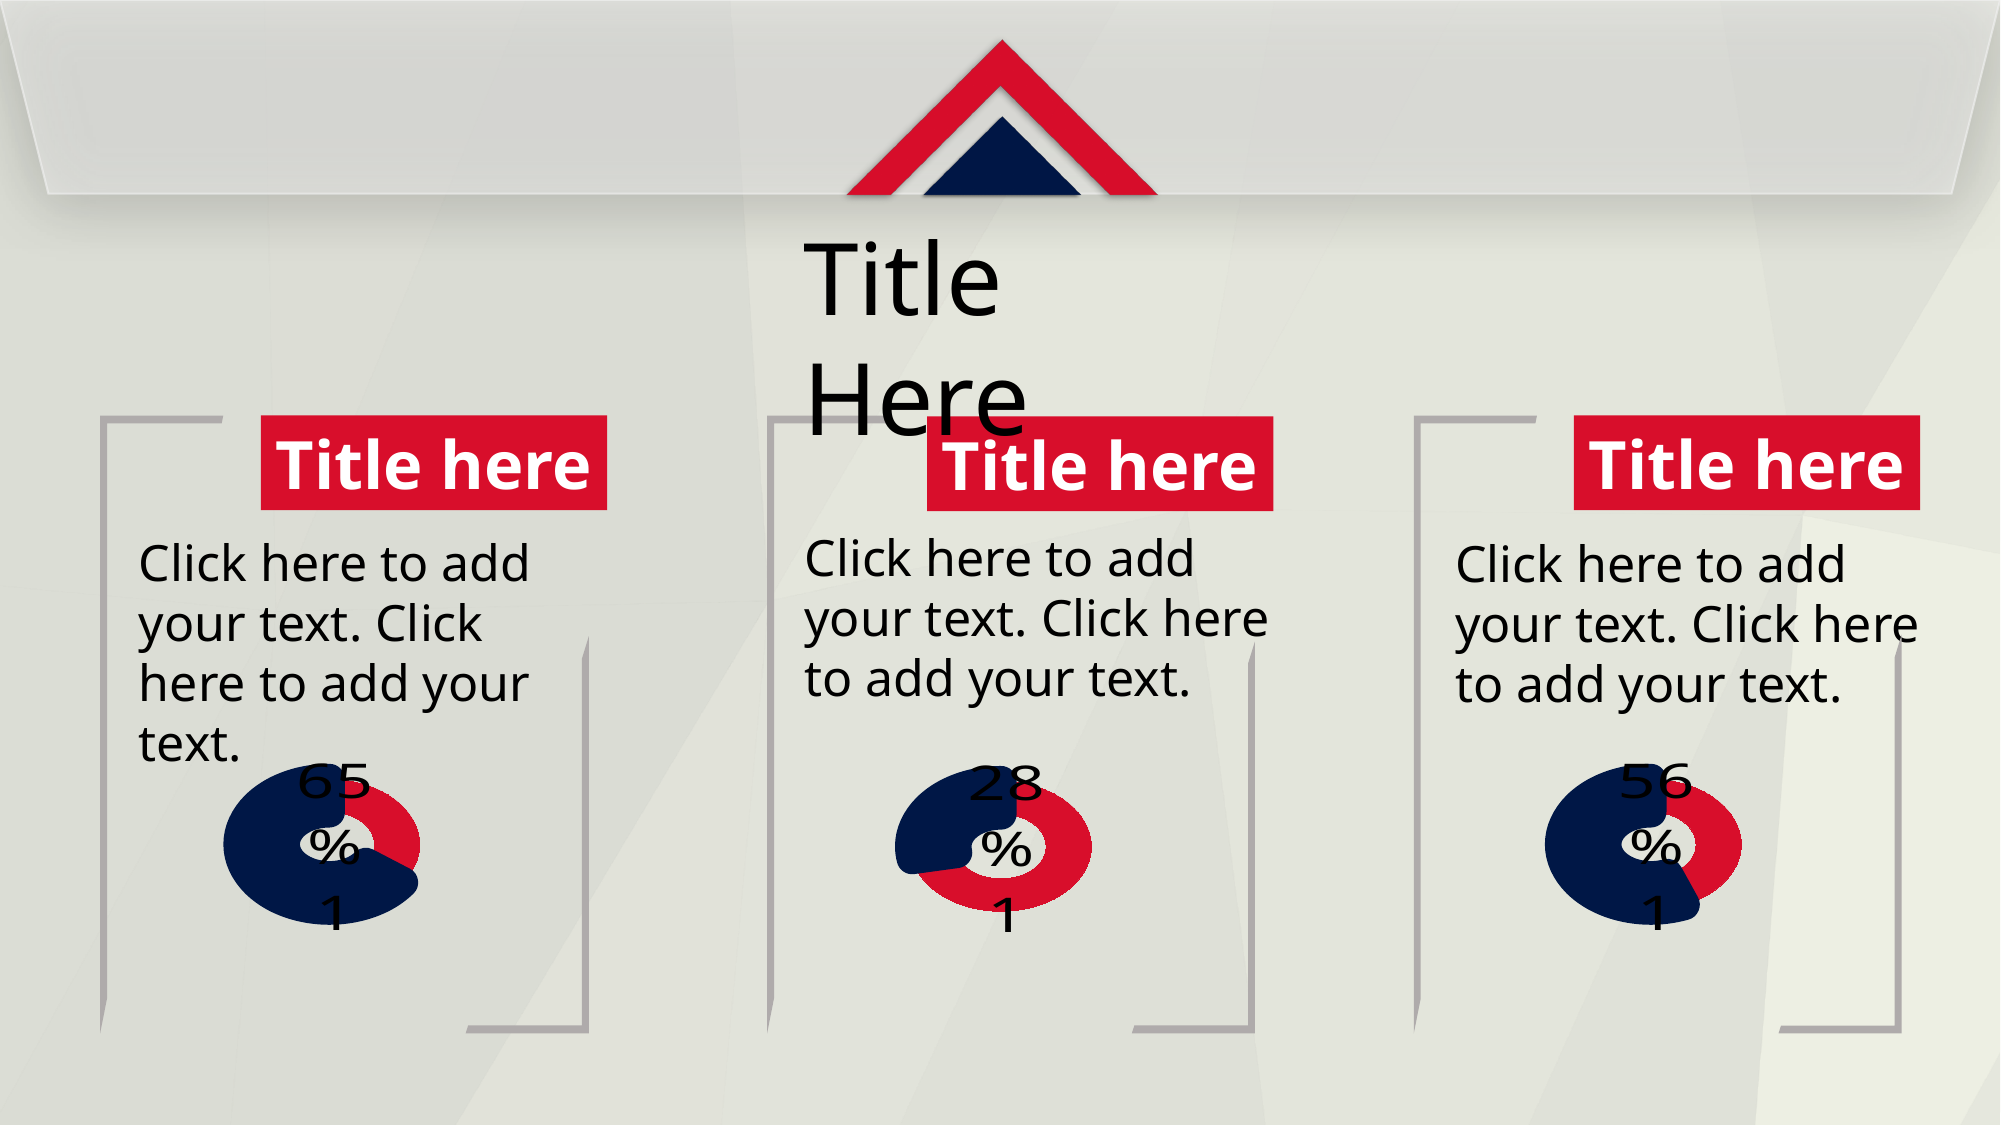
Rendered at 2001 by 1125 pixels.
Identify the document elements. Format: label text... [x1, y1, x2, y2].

picture [0, 0, 2001, 1125]
text_box Title here [260, 415, 608, 511]
text_box [99, 414, 225, 1034]
text_box [464, 779, 590, 1035]
text_box Title here [1573, 415, 1921, 511]
text_box Title Here [788, 208, 1253, 463]
text_box [1412, 414, 1539, 1034]
text_box Click here to add your text. Click here to add your text. [124, 524, 601, 779]
text_box [0, 0, 2000, 195]
text_box Click here to add your text. Click here to add your text. [1440, 524, 1954, 720]
chart [1478, 743, 1817, 1025]
text_box Click here to add your text. Click here to add your text. [789, 519, 1304, 715]
text_box Title here [927, 416, 1274, 512]
text_box [766, 414, 788, 1034]
text_box [1130, 640, 1257, 1035]
chart [157, 743, 495, 1025]
chart [828, 745, 1167, 1027]
text_box [1777, 634, 1903, 1035]
